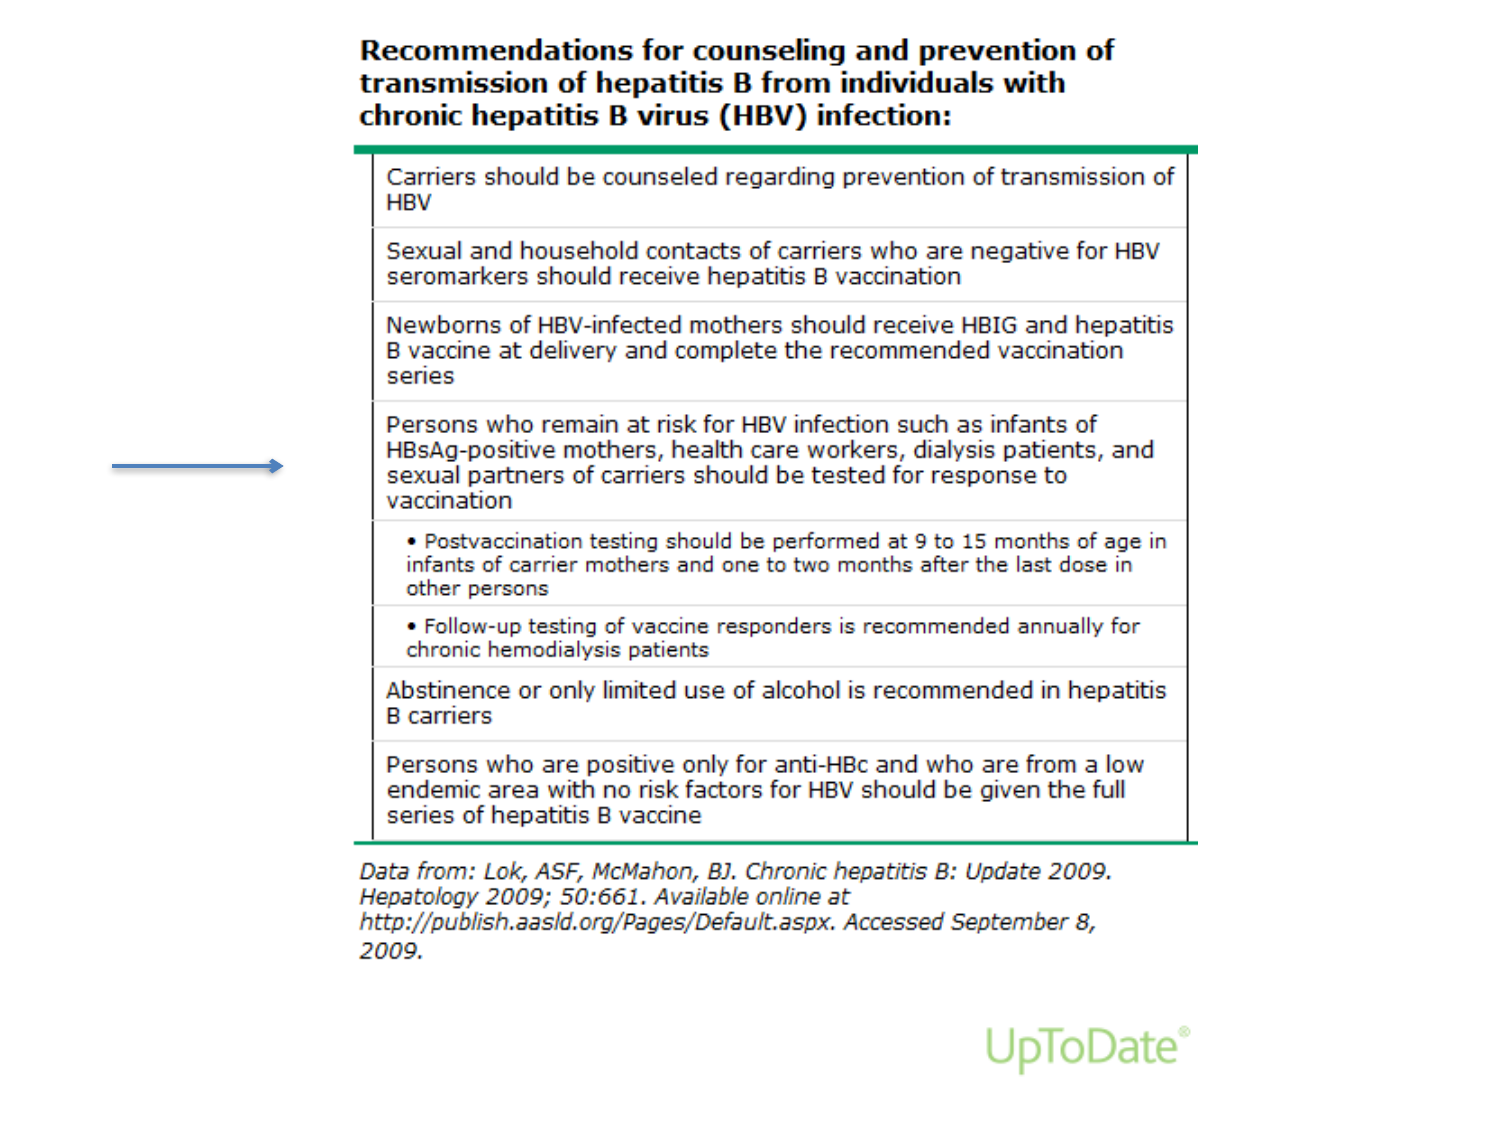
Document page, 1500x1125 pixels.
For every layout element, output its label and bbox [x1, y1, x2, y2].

picture [301, 0, 1199, 1084]
